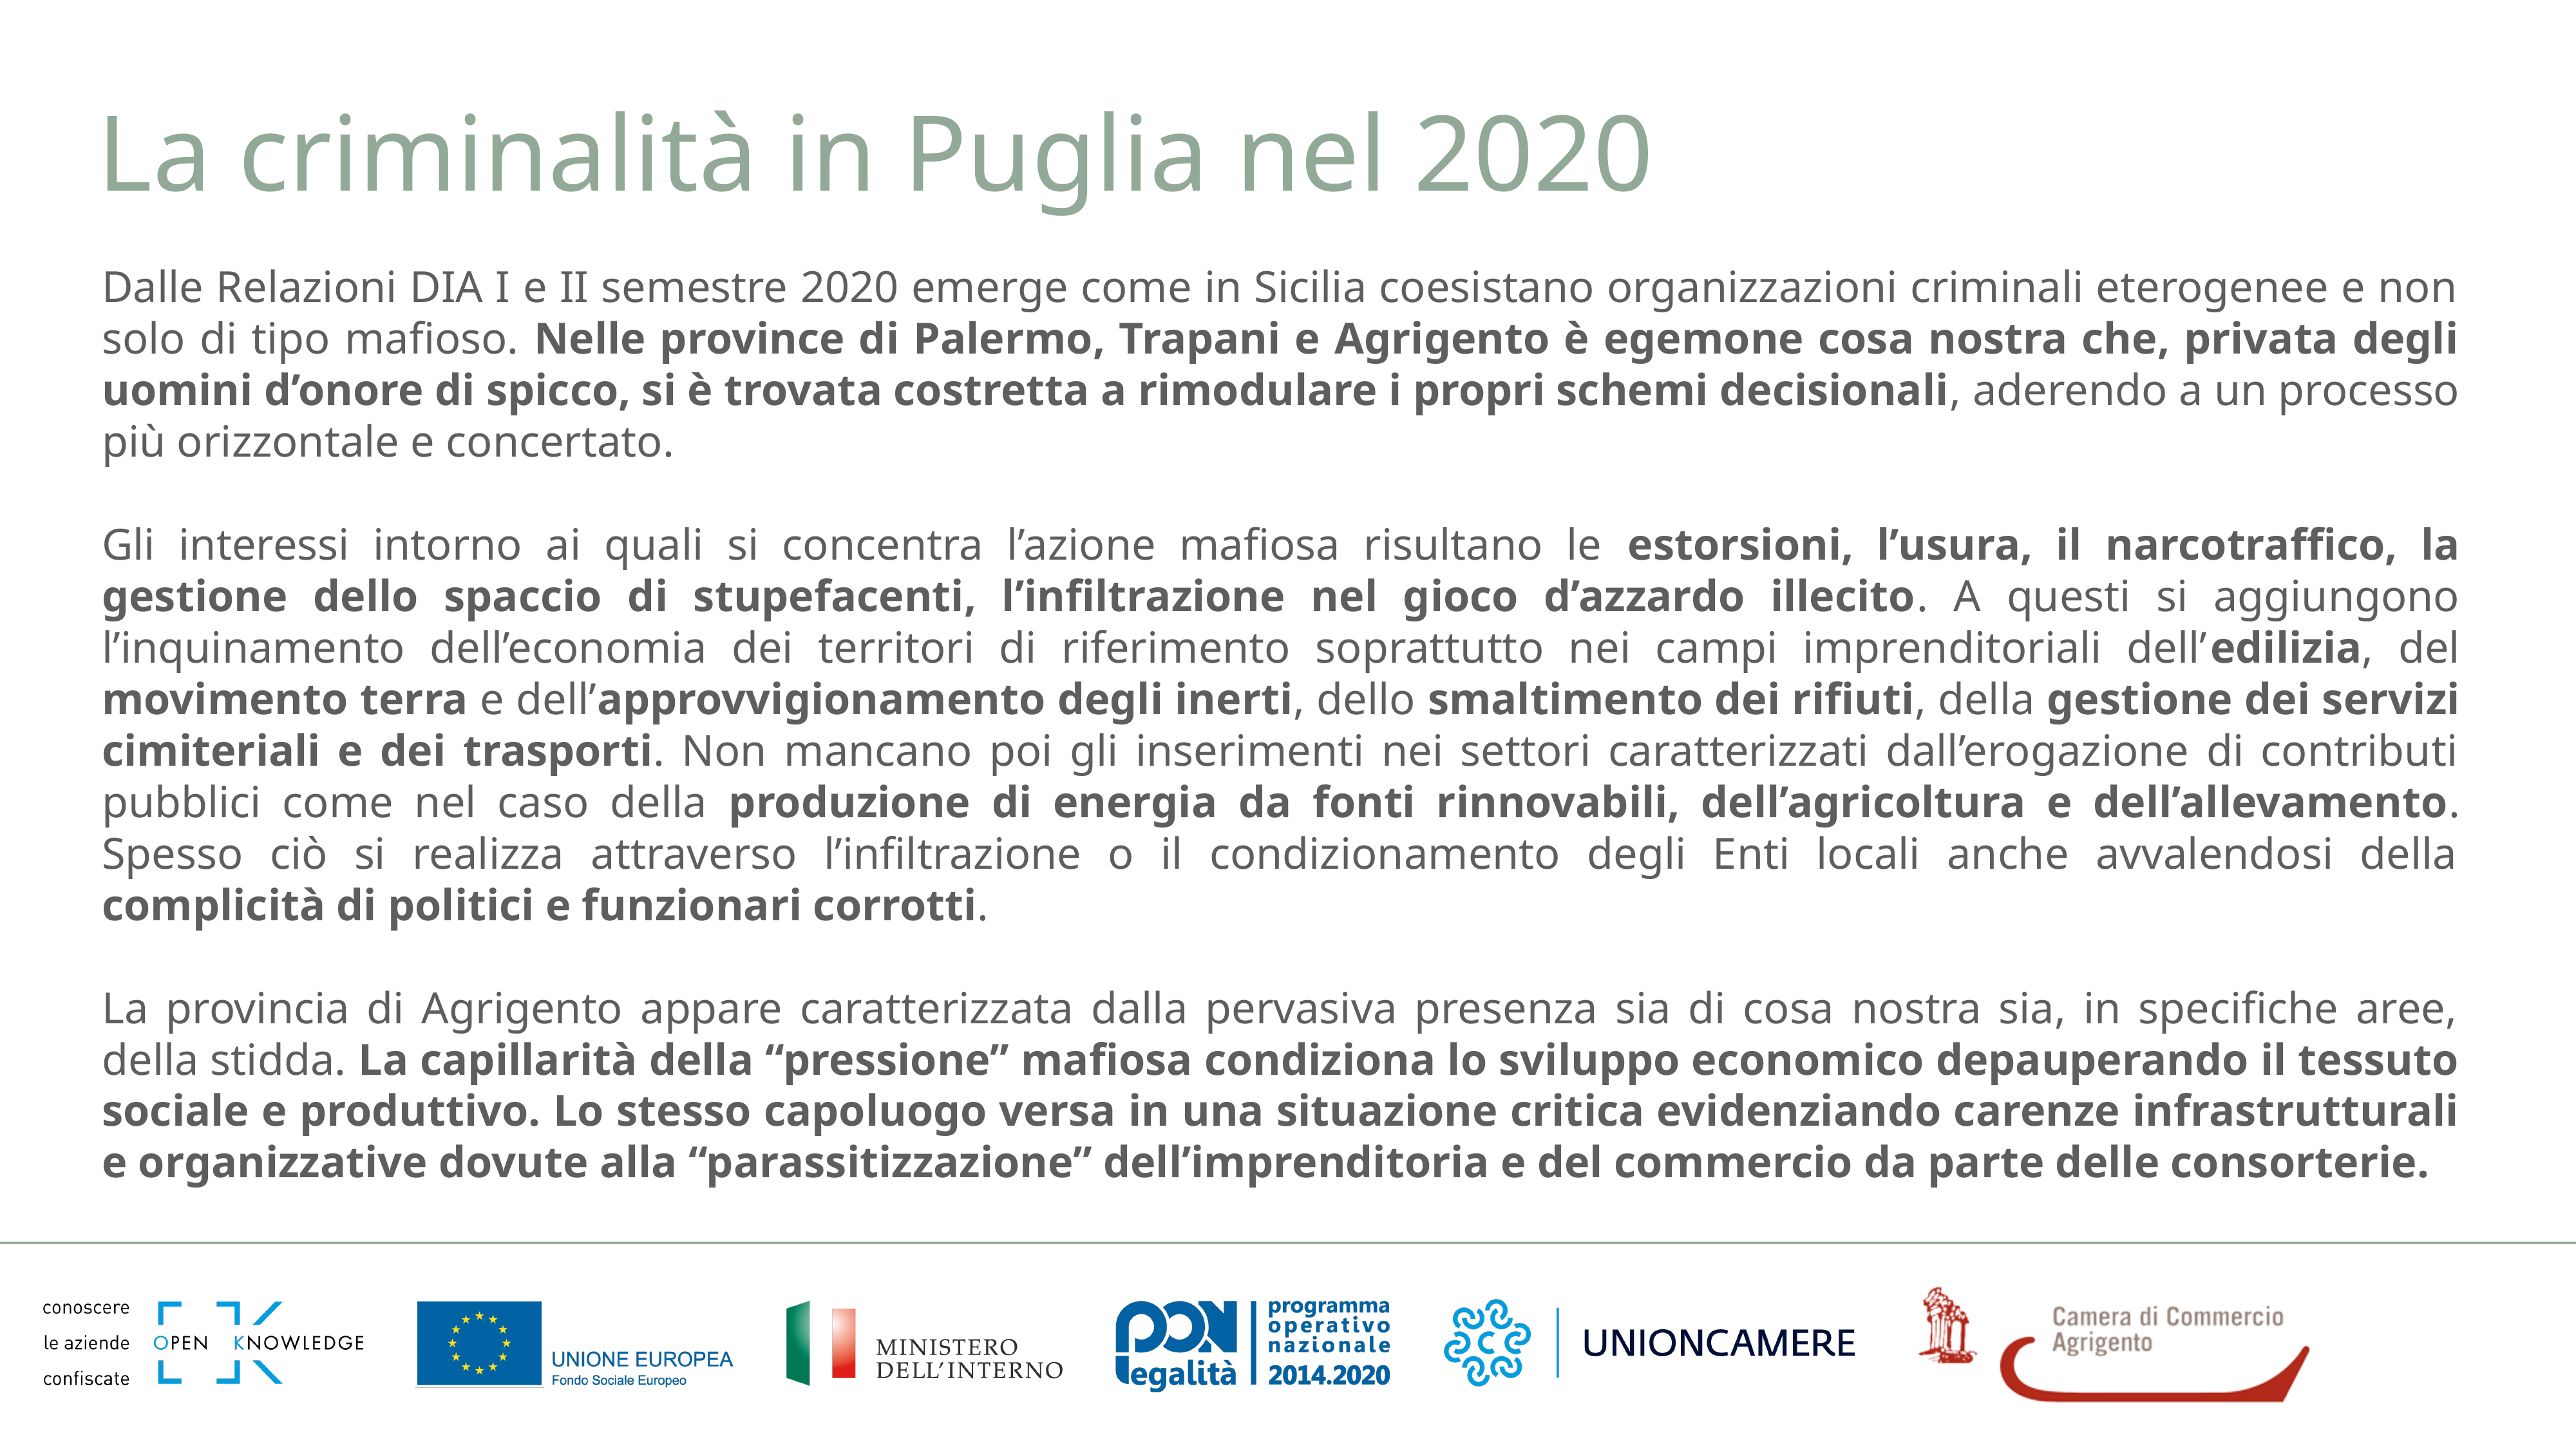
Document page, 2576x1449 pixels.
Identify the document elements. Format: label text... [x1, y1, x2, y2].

text_box La criminalità in Puglia nel 2020 [92, 80, 2443, 218]
picture [42, 1296, 1855, 1392]
picture [1915, 1284, 2313, 1405]
text_box Dalle Relazioni DIA I e II semestre 2020 emerge come in Sicilia coesistano organizzazioni criminali eterogenee e non solo di tipo mafioso. Nelle province di Palermo, Trapani e Agrigento è egemone cosa nostra che, privata degli uomini d’onore di spicco, si è trovata costretta a rimodulare i propri schemi decisionali, aderendo a un processo più orizzontale e concertato. Gli interessi intorno ai quali si concentra l’azione mafiosa risultano le estorsioni, l’usura, il narcotraffico, la gestione dello spaccio di stupefacenti, l’infiltrazione nel gioco d’azzardo illecito. A questi si aggiungono l’inquinamento dell’economia dei territori di riferimento soprattutto nei campi imprenditoriali dell’edilizia, del movimento terra e dell’approvvigionamento degli inerti, dello smaltimento dei rifiuti, della gestione dei servizi cimiteriali e dei trasporti. Non mancano poi gli inserimenti nei settori caratterizzati dall’erogazione di contributi pubblici come nel caso della produzione di energia da fonti rinnovabili, dell’agricoltura e dell’allevamento. Spesso ciò si realizza attraverso l’infiltrazione o il condizionamento degli Enti locali anche avvalendosi della complicità di politici e funzionari corrotti. La provincia di Agrigento appare caratterizzata dalla pervasiva presenza sia di cosa nostra sia, in specifiche aree, della stidda. La capillarità della “pressione” mafiosa condiziona lo sviluppo economico depauperando il tessuto sociale e produttivo. Lo stesso capoluogo versa in una situazione critica evidenziando carenze infrastrutturali e organizzative dovute alla “parassitizzazione” dell’imprenditoria e del commercio da parte delle consorterie. [92, 254, 2470, 1191]
